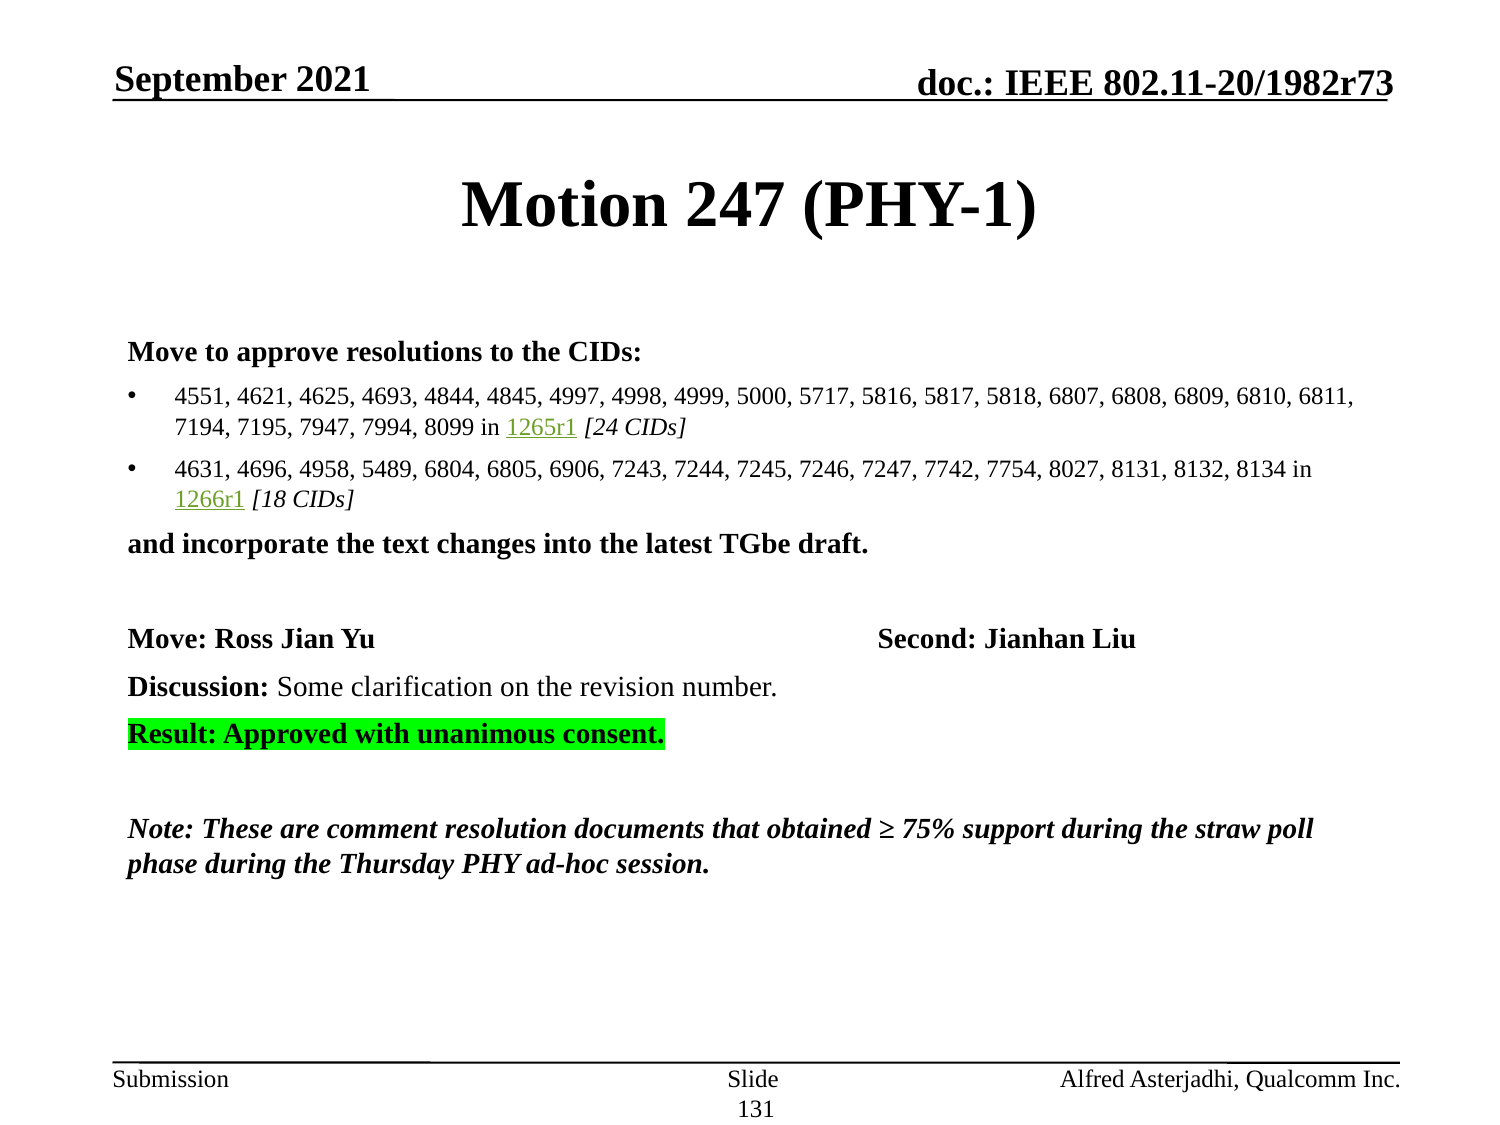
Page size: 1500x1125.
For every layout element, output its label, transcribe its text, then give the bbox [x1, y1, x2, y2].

footer Alfred Asterjadhi, Qualcomm Inc. [878, 1061, 1402, 1093]
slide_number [114, 54, 423, 100]
slide_number Slide 131 [712, 1061, 800, 1123]
title Motion 247 (PHY-1) [112, 112, 1388, 288]
list Move to approve resolutions to the CIDs: 4551, 4621, 4625, 4693, 4844, 4845, 4997, 4998, 4999, 5000, 5717, 5816, 5817, 5818, 6807, 6808, 6809, 6810, 6811, 7194, 7195, 7947, 7994, 8099 in 1265r1 [24 CIDs] 4631, 4696, 4958, 5489, 6804, 6805, 6906, 7243, 7244, 7245, 7246, 7247, 7742, 7754, 8027, 8131, 8132, 8134 in 1266r1 [18 CIDs] and incorporate the text changes into the latest TGbe draft. Move: Ross Jian Yu Second: Jianhan Liu Discussion: Some clarification on the revision number. Result: Approved with unanimous consent. Note: These are comment resolution documents that obtained ≥ 75% support during the straw poll phase during the Thursday PHY ad-hoc session. [112, 324, 1388, 1063]
